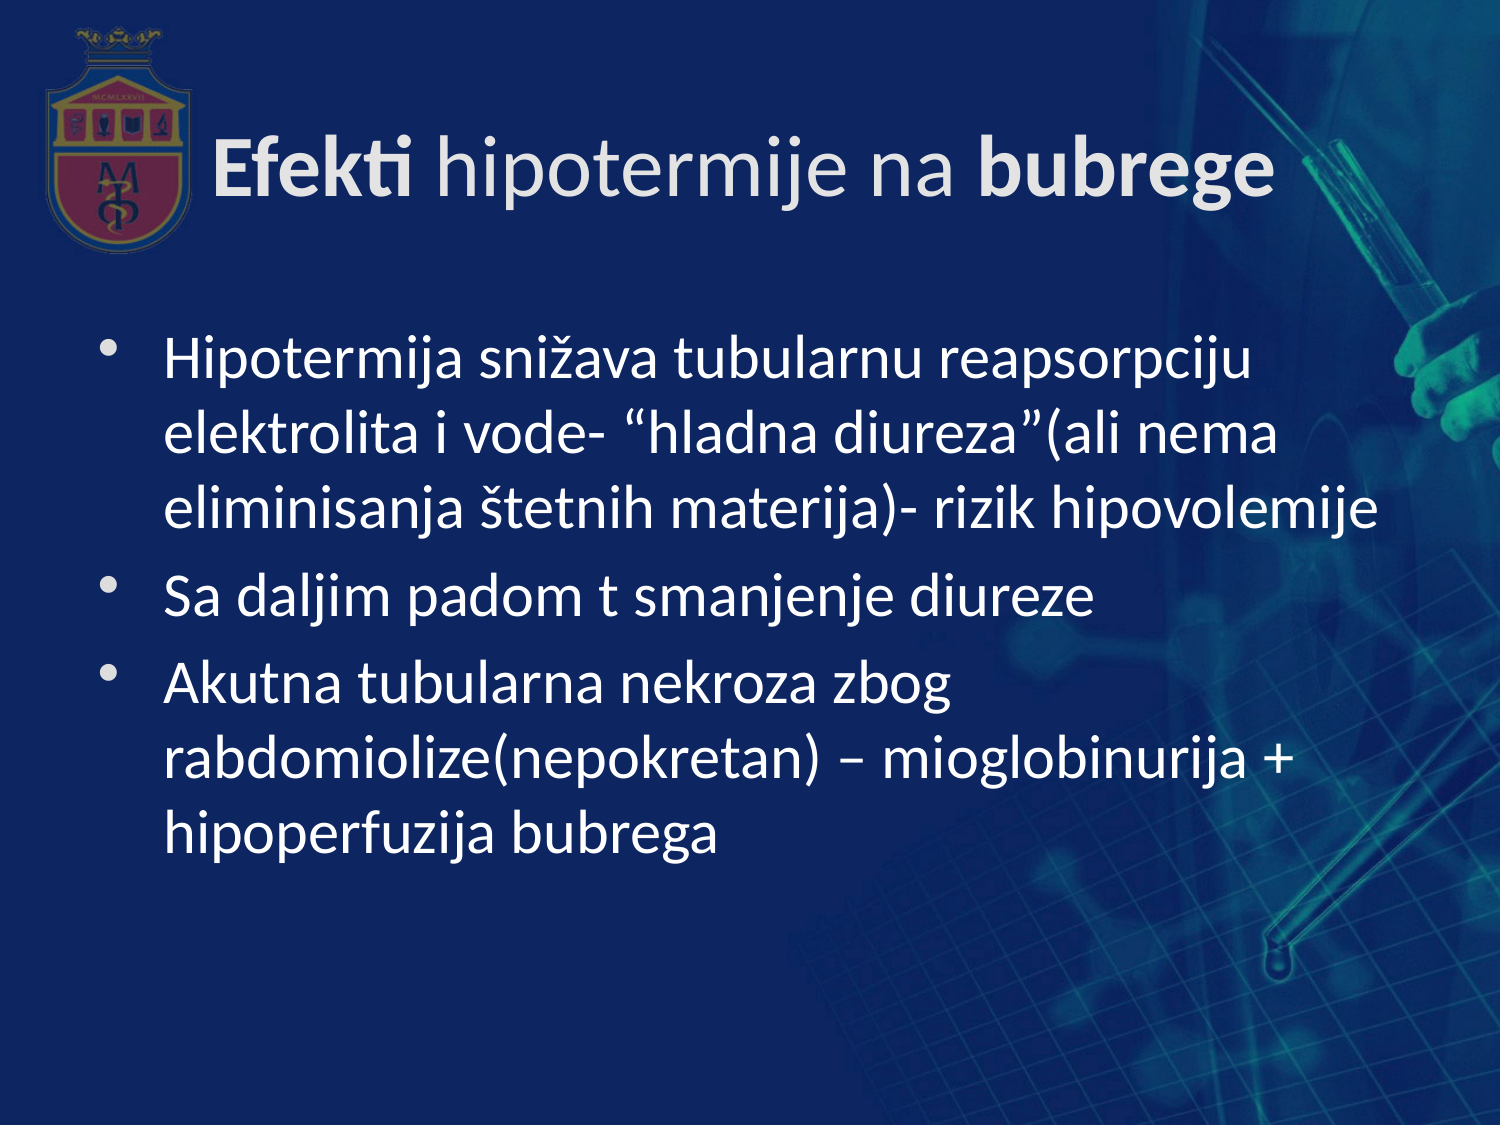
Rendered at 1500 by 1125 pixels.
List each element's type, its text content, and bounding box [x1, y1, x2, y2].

title Efekti hipotermije na bubrege [117, 46, 1468, 277]
picture [0, 0, 1500, 1125]
list Hipotermija snižava tubularnu reapsorpciju elektrolita i vode- “hladna diureza”(ali nema eliminisanja štetnih materija)- rizik hipovolemije Sa daljim padom t smanjenje diureze Akutna tubularna nekroza zbog rabdomiolize(nepokretan) – mioglobinurija + hipoperfuzija bubrega [75, 308, 1425, 1059]
